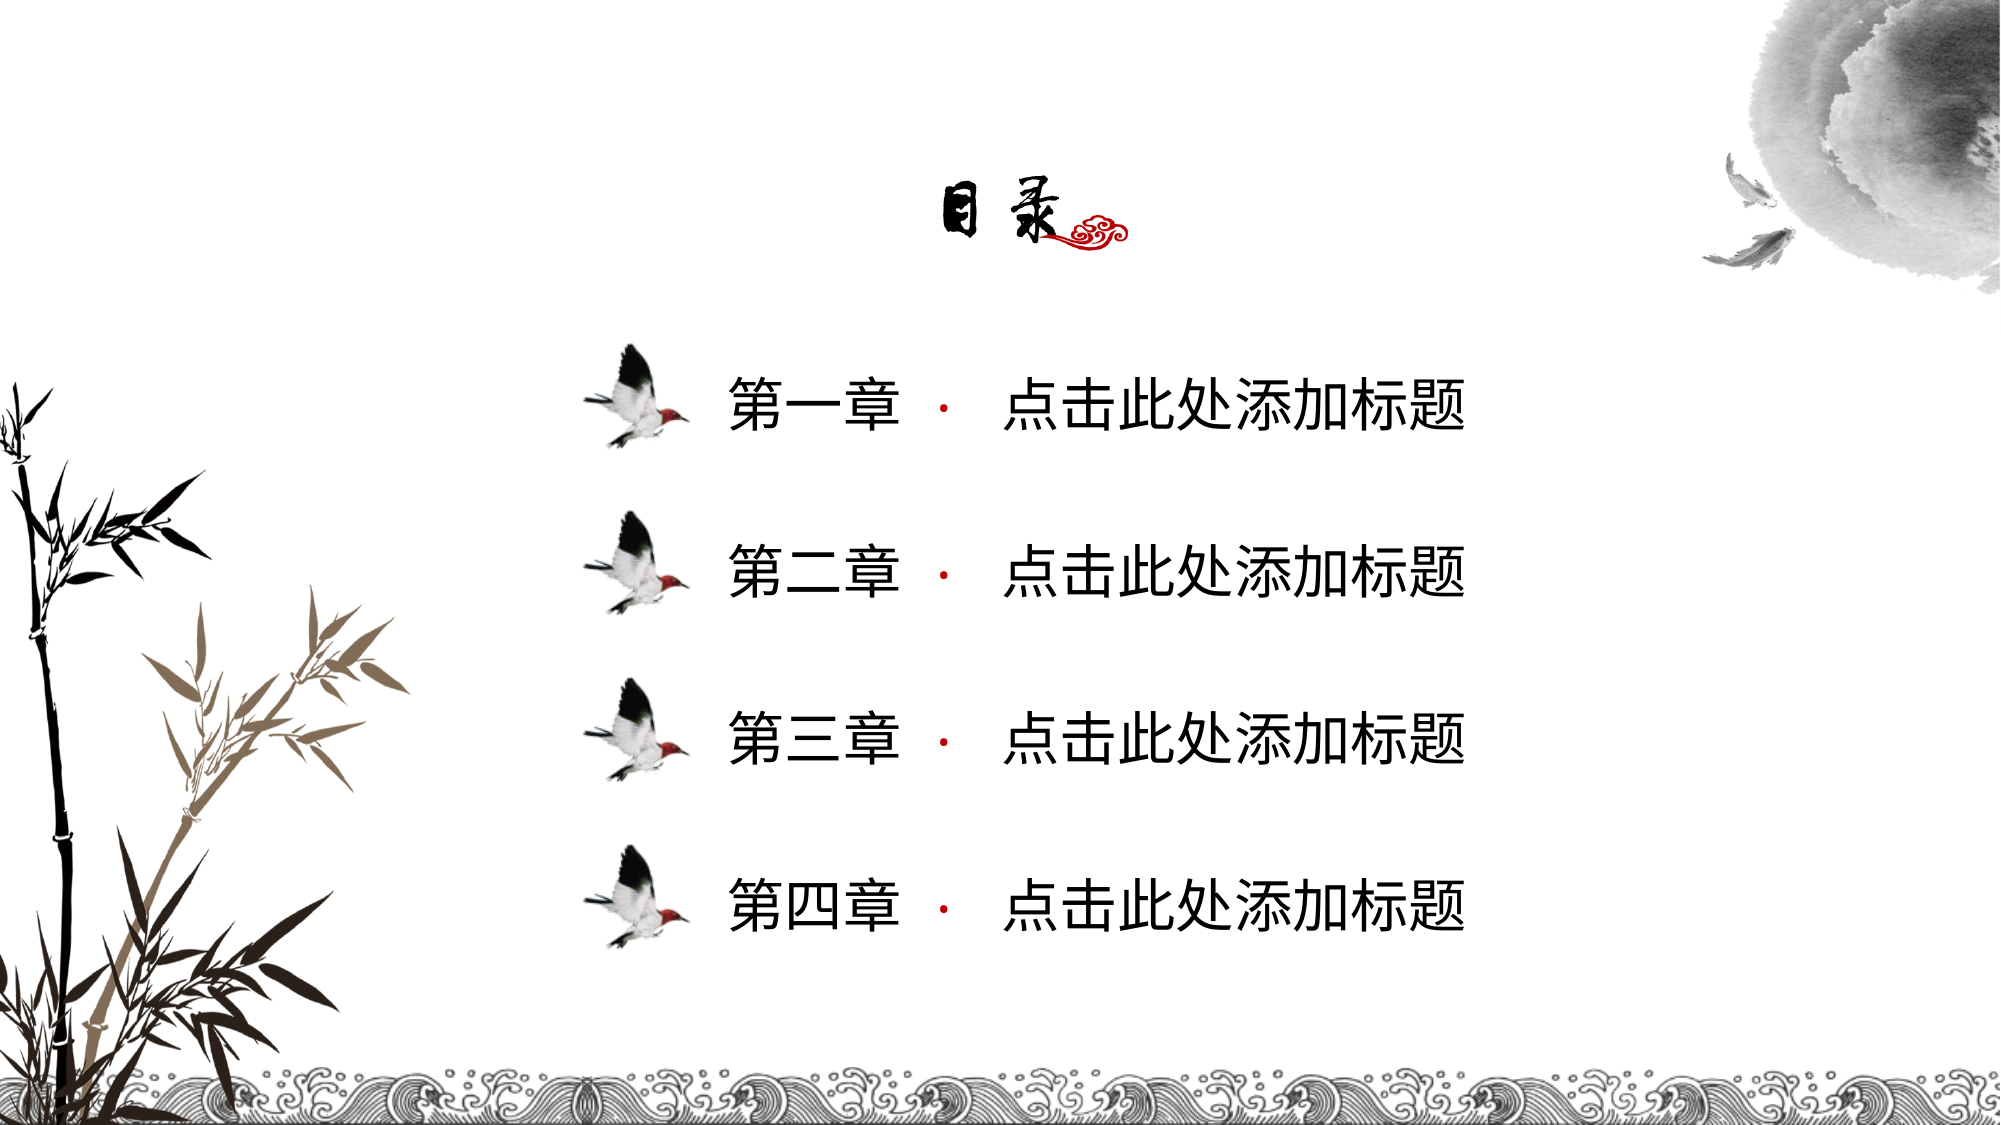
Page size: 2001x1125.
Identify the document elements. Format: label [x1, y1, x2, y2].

text_box [934, 161, 1147, 259]
text_box [524, 624, 1531, 791]
text_box [524, 513, 1531, 624]
text_box [524, 290, 1531, 513]
text_box [524, 791, 1531, 1014]
picture [0, 381, 2000, 1125]
picture [1678, 0, 2001, 329]
